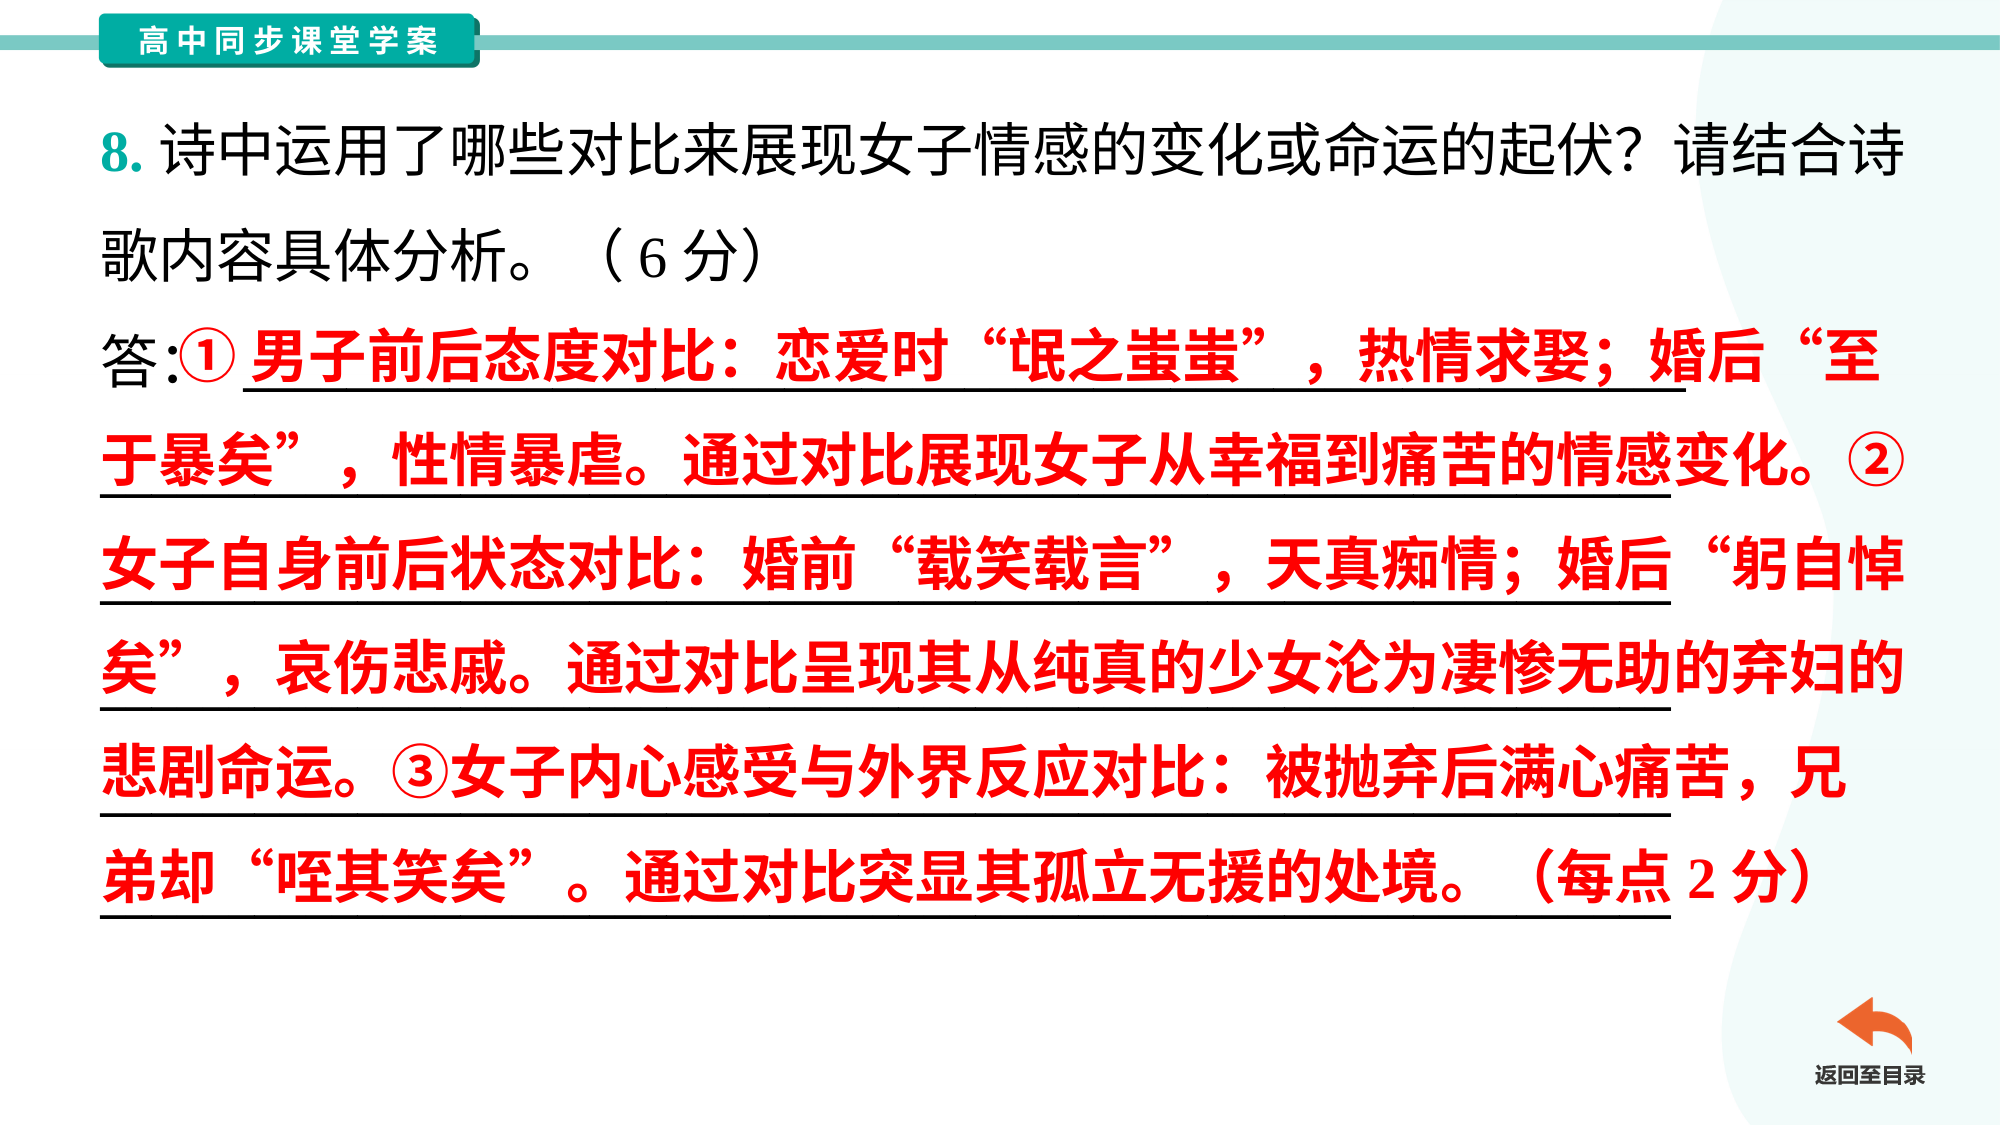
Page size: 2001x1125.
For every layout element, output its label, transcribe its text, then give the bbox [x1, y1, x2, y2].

text_box 8.诗中运用了哪些对比来展现女子情感的变化或命运的起伏？请结合诗 歌内容具体分析。（6分） 答： ________________________________________________________ _____________________________________________________________ _____________________________________________________________ _____________________________________________________________ _____________________________________________________________ _____________________________________________________________ [100, 76, 1899, 284]
text_box 8.诗中运用了哪些对比来展现女子情感的变化或命运的起伏？请结合诗 歌内容具体分析。（6分） 答： ________________________________________________________ _____________________________________________________________ _____________________________________________________________ _____________________________________________________________ _____________________________________________________________ _____________________________________________________________ [100, 898, 1899, 907]
text_box ①男子前后态度对比：恋爱时“氓之蚩蚩”，热情求娶；婚后“至 于暴矣”，性情暴虐。通过对比展现女子从幸福到痛苦的情感变化。② 女子自身前后状态对比：婚前“载笑载言”，天真痴情；婚后“躬自悼 矣”，哀伤悲戚。通过对比呈现其从纯真的少女沦为凄惨无助的弃妇的 悲剧命运。③女子内心感受与外界反应对比：被抛弃后满心痛苦，兄 弟却“咥其笑矣”。通过对比突显其孤立无援的处境。（每点2分） [100, 284, 1899, 898]
picture [0, 0, 2000, 1125]
